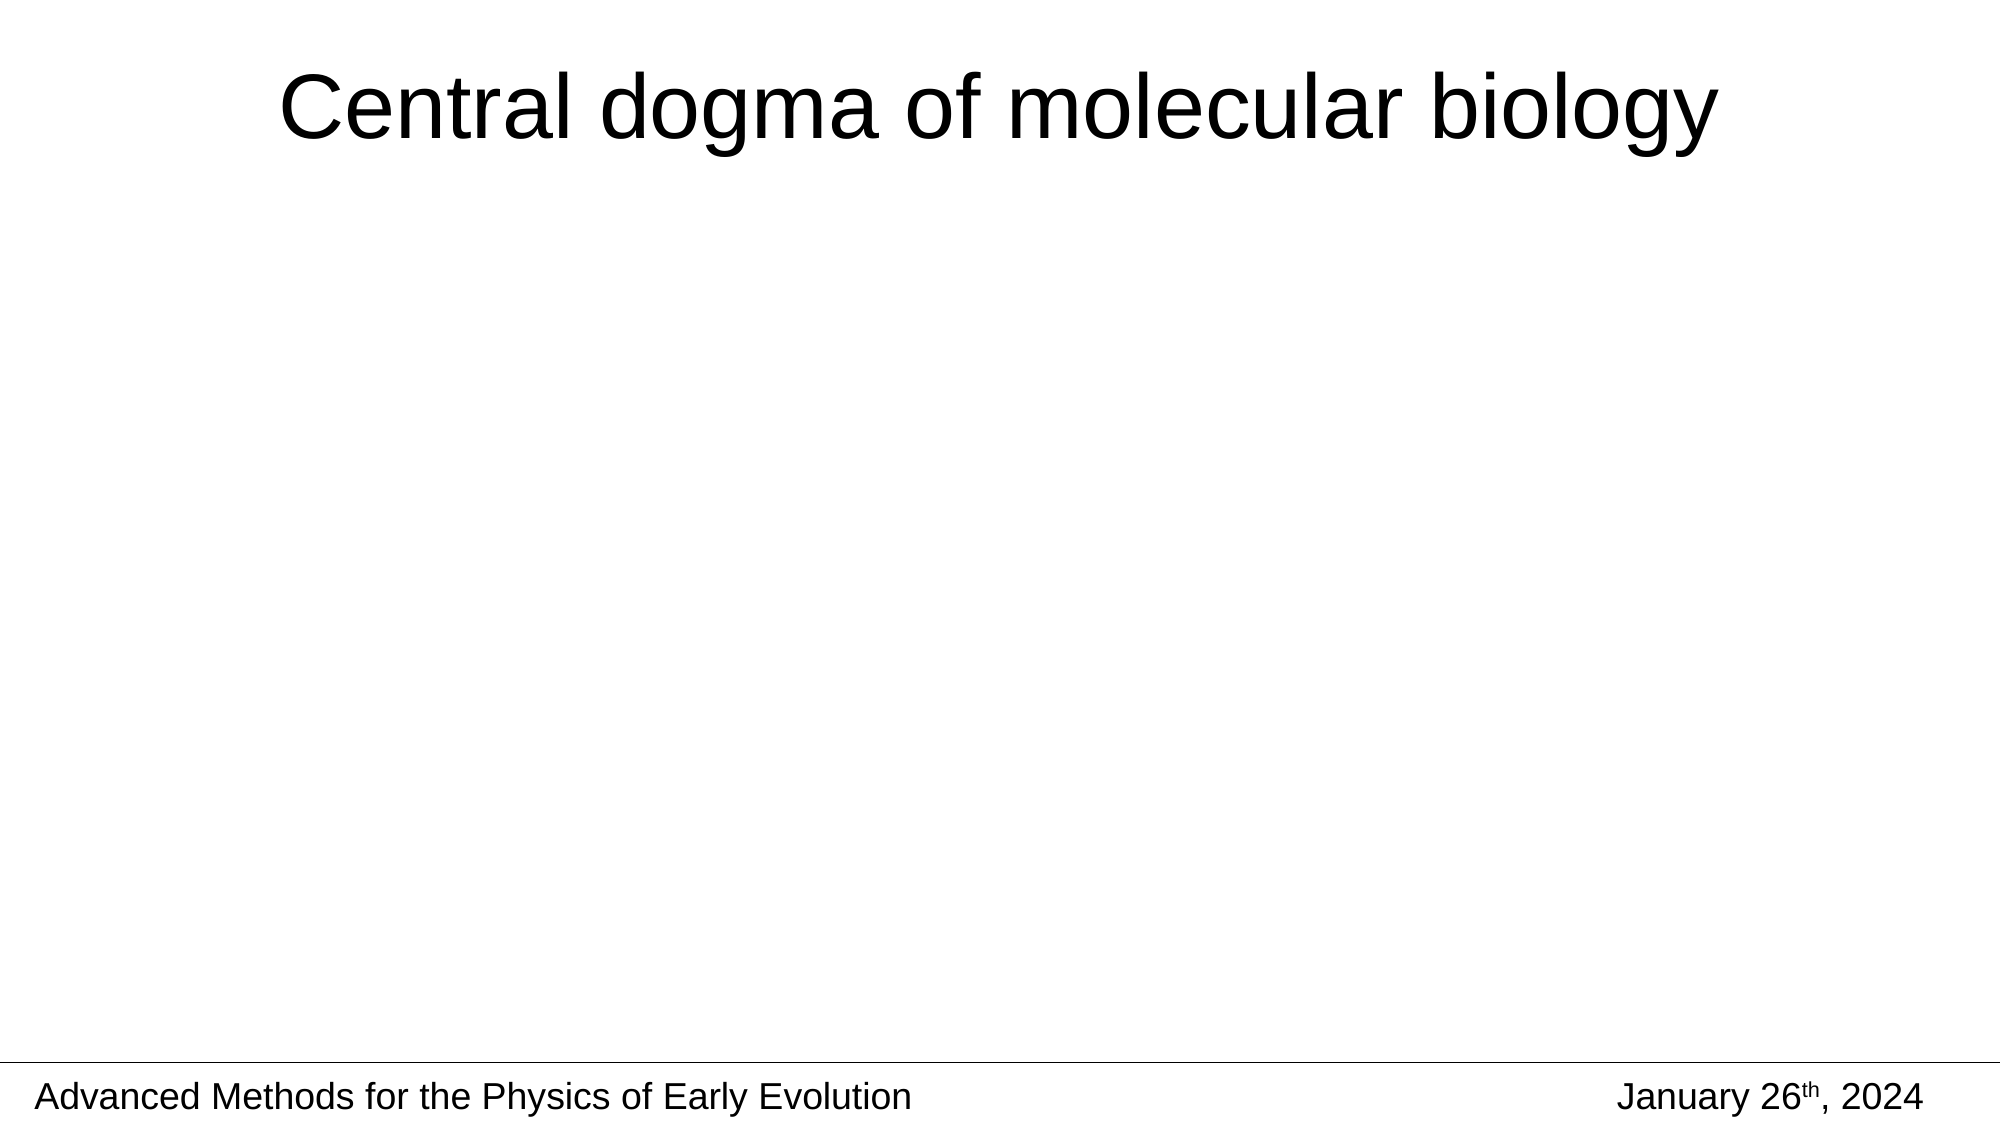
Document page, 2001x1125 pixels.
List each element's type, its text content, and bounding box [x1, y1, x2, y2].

title Central dogma of molecular biology [137, 0, 1863, 218]
text_box Advanced Methods for the Physics of Early Evolution [19, 1064, 928, 1125]
text_box January 26th, 2024 [1602, 1064, 1939, 1125]
